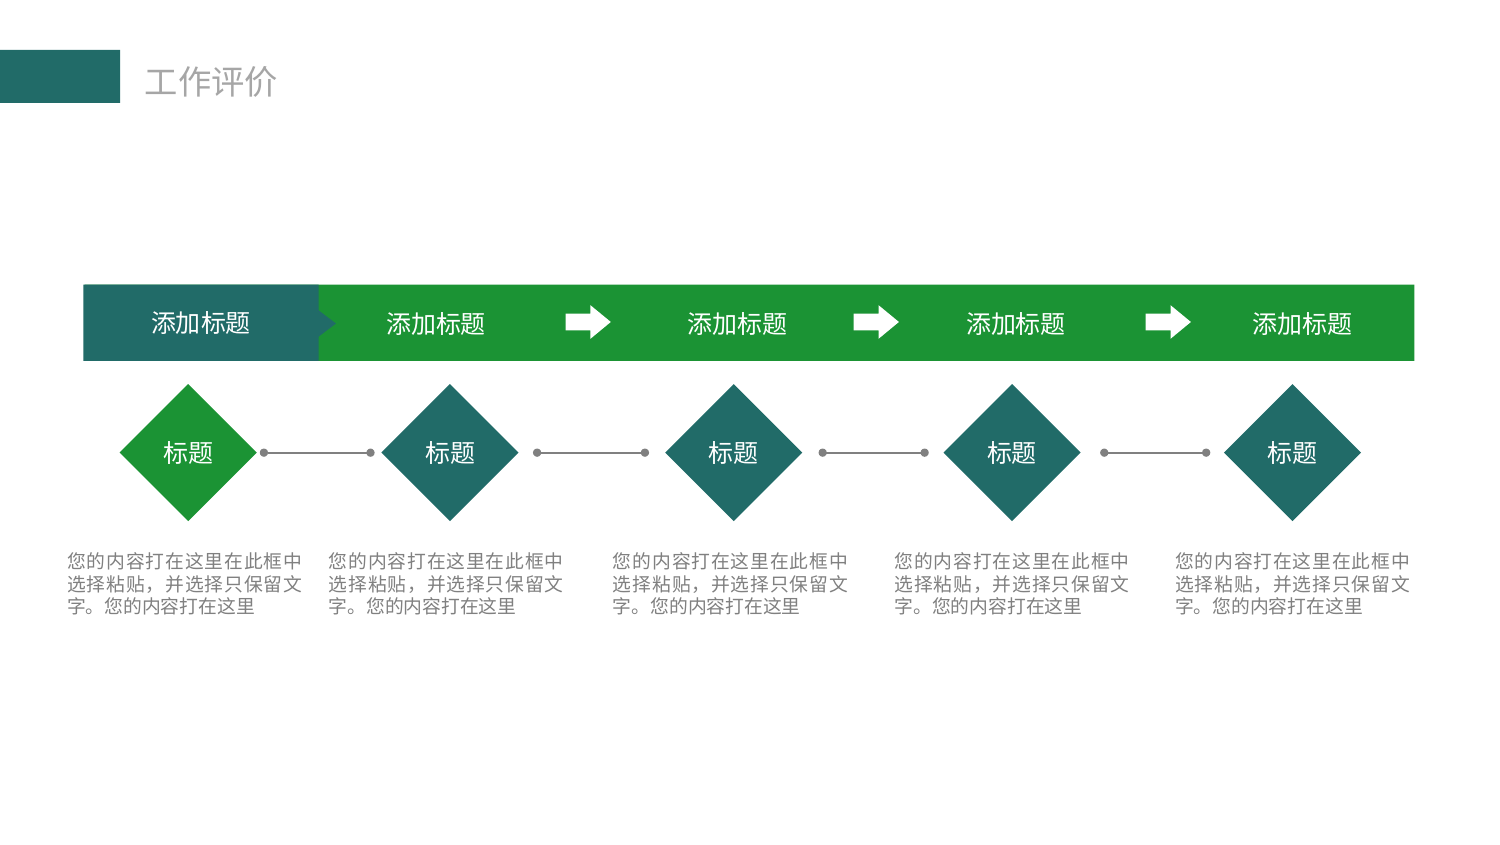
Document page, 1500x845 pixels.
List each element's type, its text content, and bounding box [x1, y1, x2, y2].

text_box 您的内容打在这里在此框中选择粘贴，并选择只保留文字。您的内容打在这里 [601, 544, 859, 646]
text_box 标题 [1223, 384, 1362, 522]
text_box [83, 284, 336, 361]
text_box 标题 [943, 384, 1081, 522]
text_box 您的内容打在这里在此框中选择粘贴，并选择只保留文字。您的内容打在这里 [317, 544, 575, 646]
text_box 您的内容打在这里在此框中选择粘贴，并选择只保留文字。您的内容打在这里 [1163, 544, 1422, 646]
text_box 标题 [381, 384, 519, 522]
text_box 您的内容打在这里在此框中选择粘贴，并选择只保留文字。您的内容打在这里 [883, 544, 1141, 646]
text_box 标题 [665, 384, 803, 522]
text_box 您的内容打在这里在此框中选择粘贴，并选择只保留文字。您的内容打在这里 [55, 544, 314, 623]
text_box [336, 284, 1415, 361]
text_box 标题 [119, 384, 257, 522]
